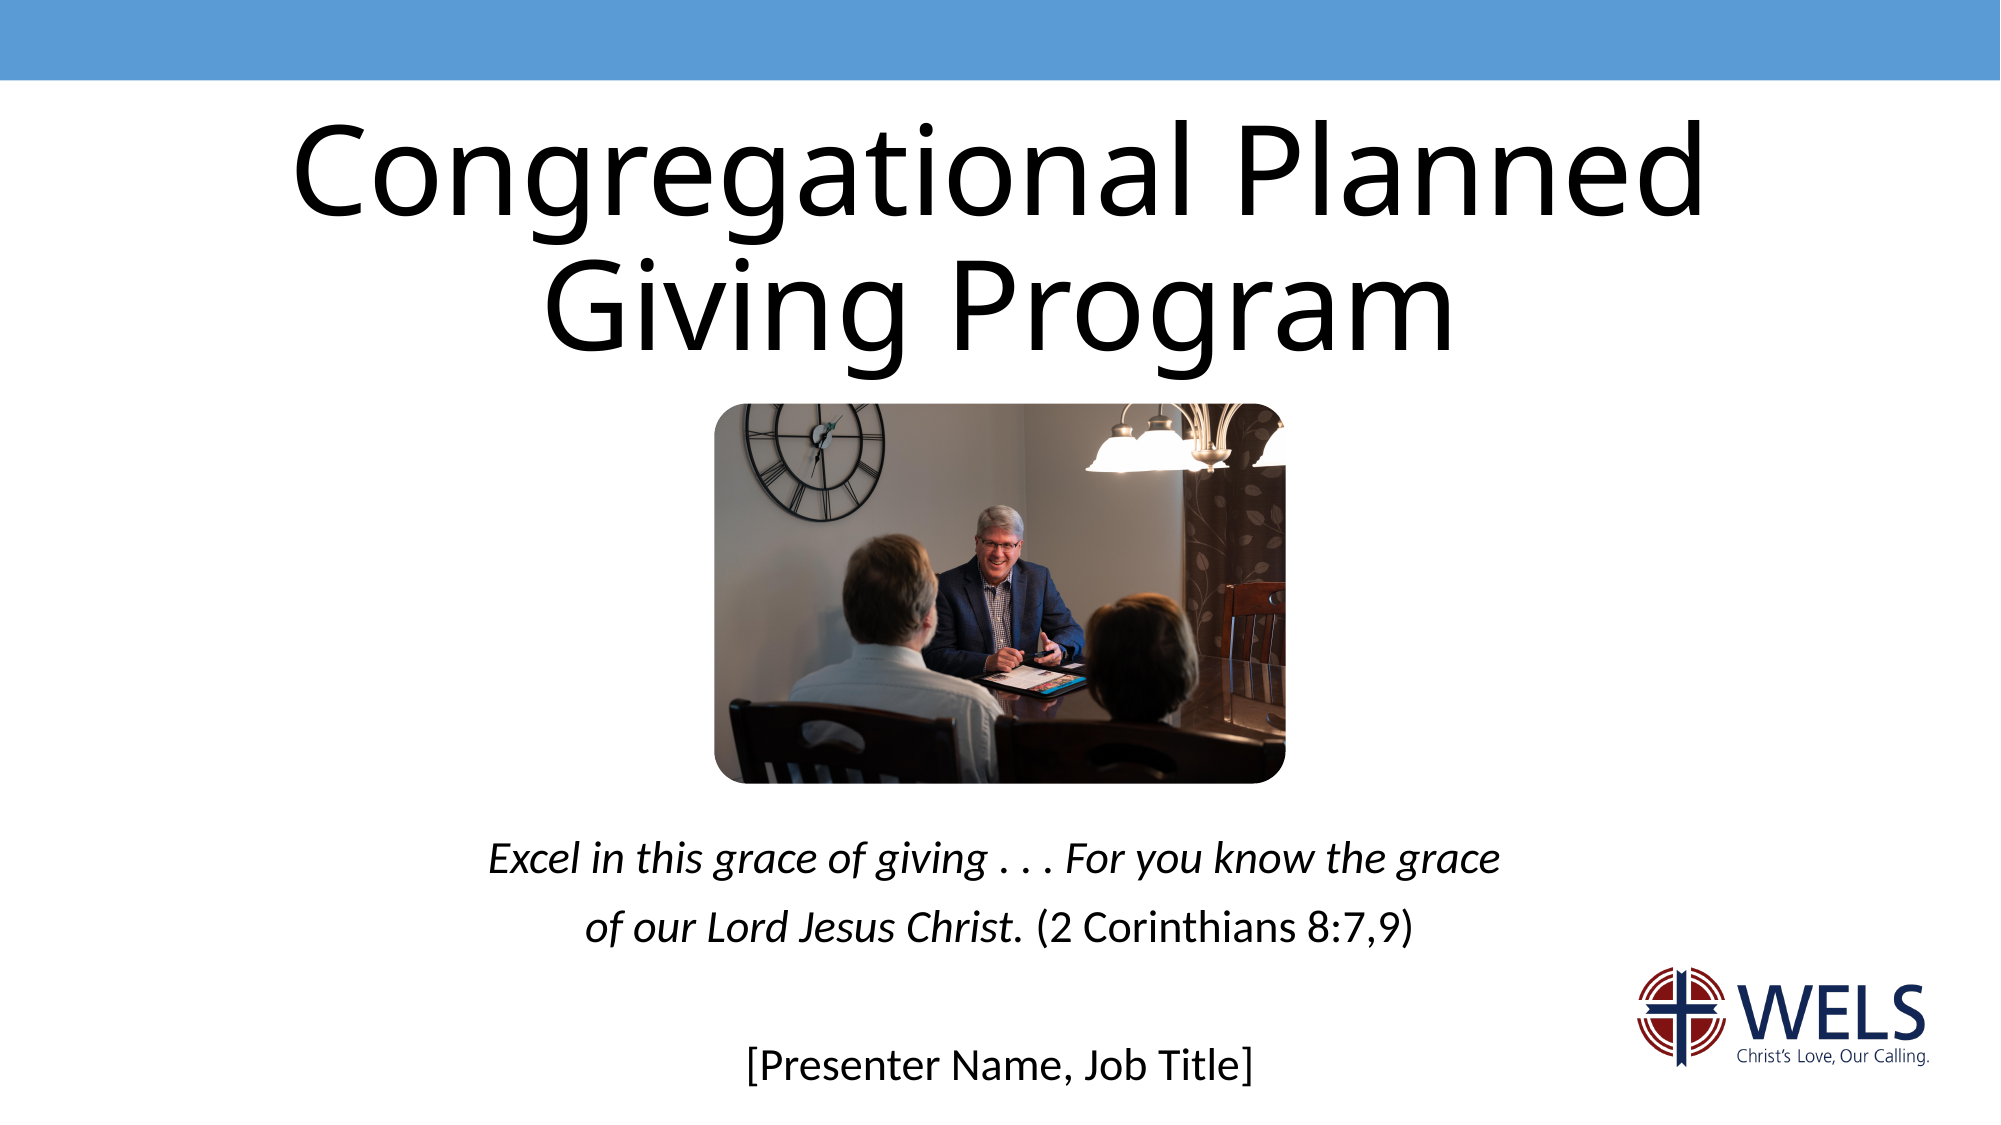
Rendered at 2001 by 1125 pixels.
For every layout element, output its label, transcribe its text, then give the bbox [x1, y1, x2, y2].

picture [714, 403, 1286, 784]
text_box [0, 0, 2000, 81]
subtitle Excel in this grace of giving . . . For you know the grace of our Lord Jesus Christ. (2 Corinthians 8:7,9) [Presenter Name, Job Title] [249, 826, 1750, 1099]
picture [1637, 967, 1929, 1067]
title Congregational Planned Giving Program [249, 81, 1750, 385]
